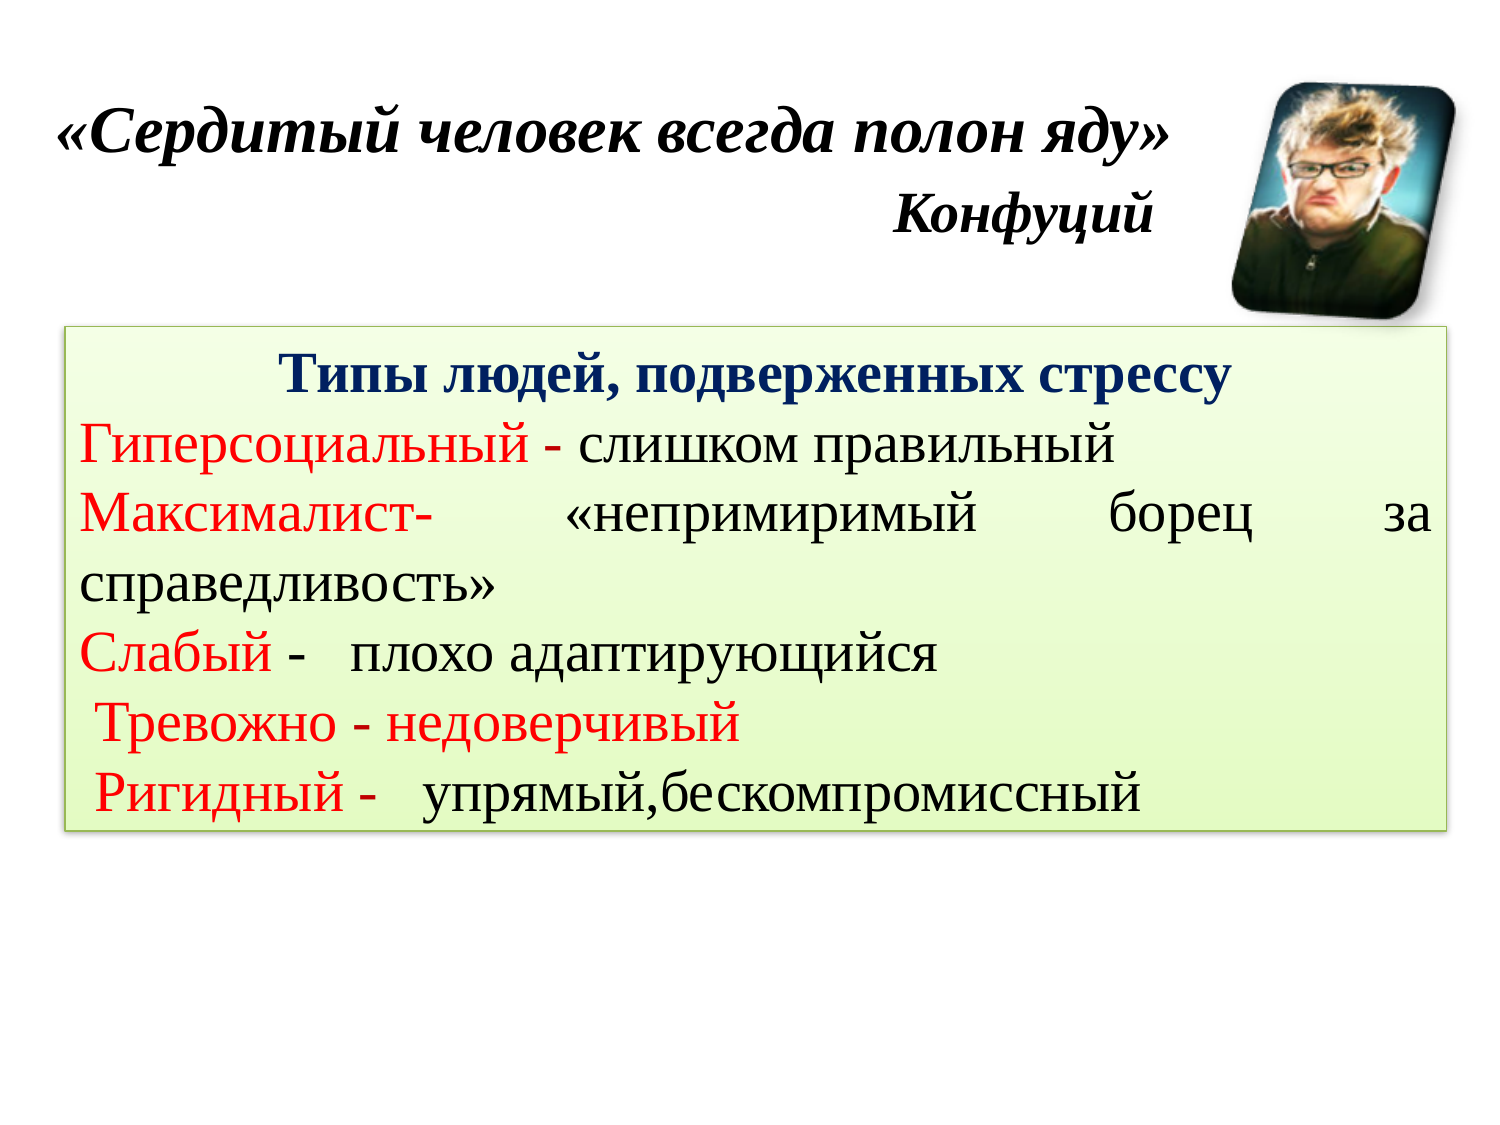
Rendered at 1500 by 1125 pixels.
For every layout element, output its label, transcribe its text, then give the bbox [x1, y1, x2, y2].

text_box «Сердитый человек всегда полон яду» Конфуций [41, 78, 1190, 513]
text_box Типы людей, подверженных стрессу Гиперсоциальный - слишком правильный Максималист- «непримиримый борец за справедливость» Слабый - плохо адаптирующийся Тревожно - недоверчивый Ригидный - упрямый,бескомпромиссный [64, 326, 1447, 832]
picture [1195, 63, 1500, 354]
